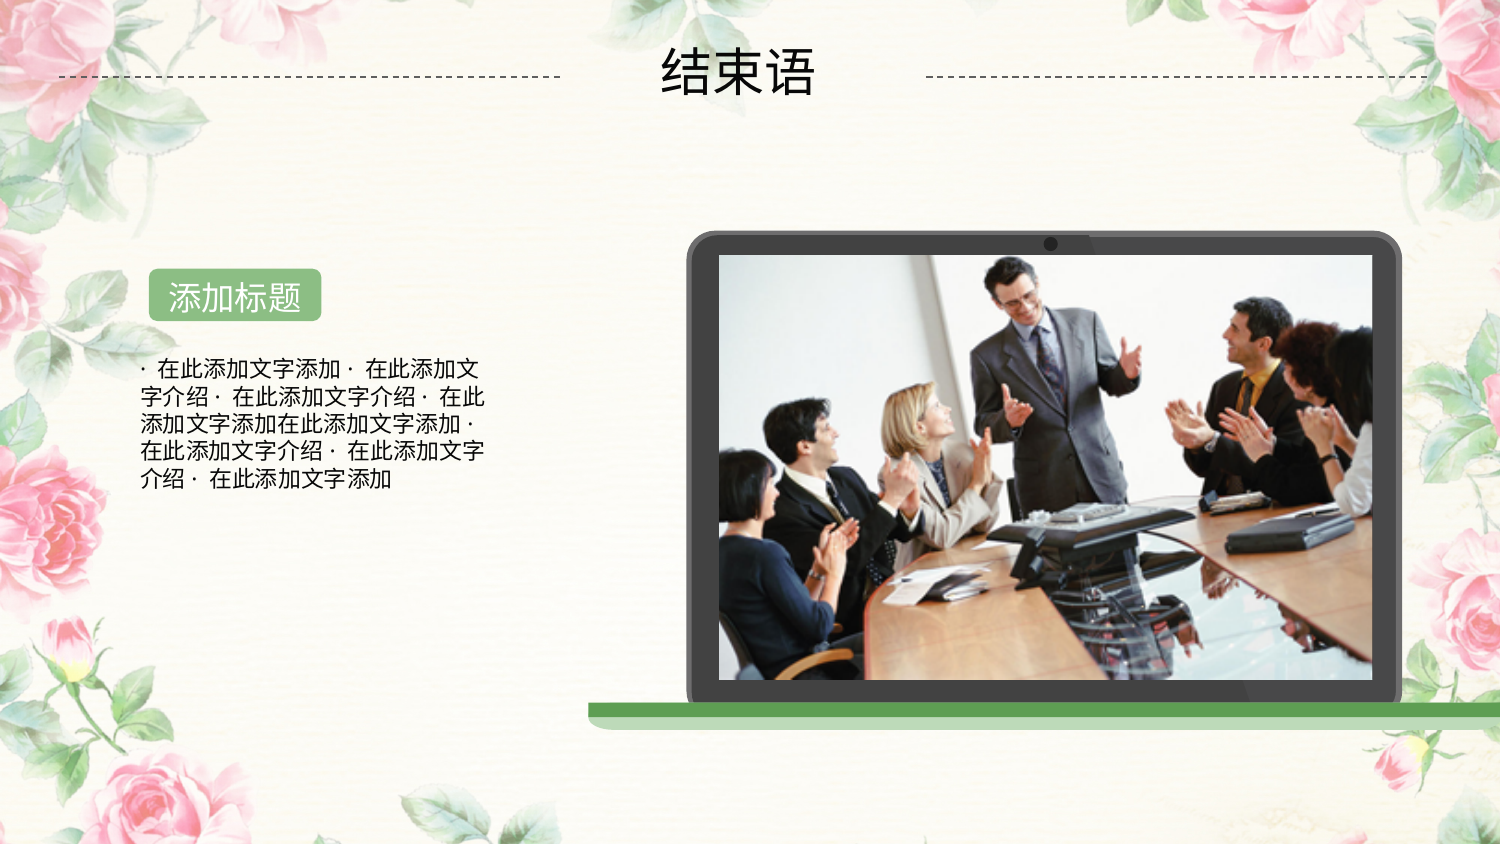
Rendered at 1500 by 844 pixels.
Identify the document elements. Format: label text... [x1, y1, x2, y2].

text_box 结束语 [608, 32, 868, 110]
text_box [588, 233, 1500, 731]
picture [0, 0, 1500, 844]
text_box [124, 268, 501, 557]
